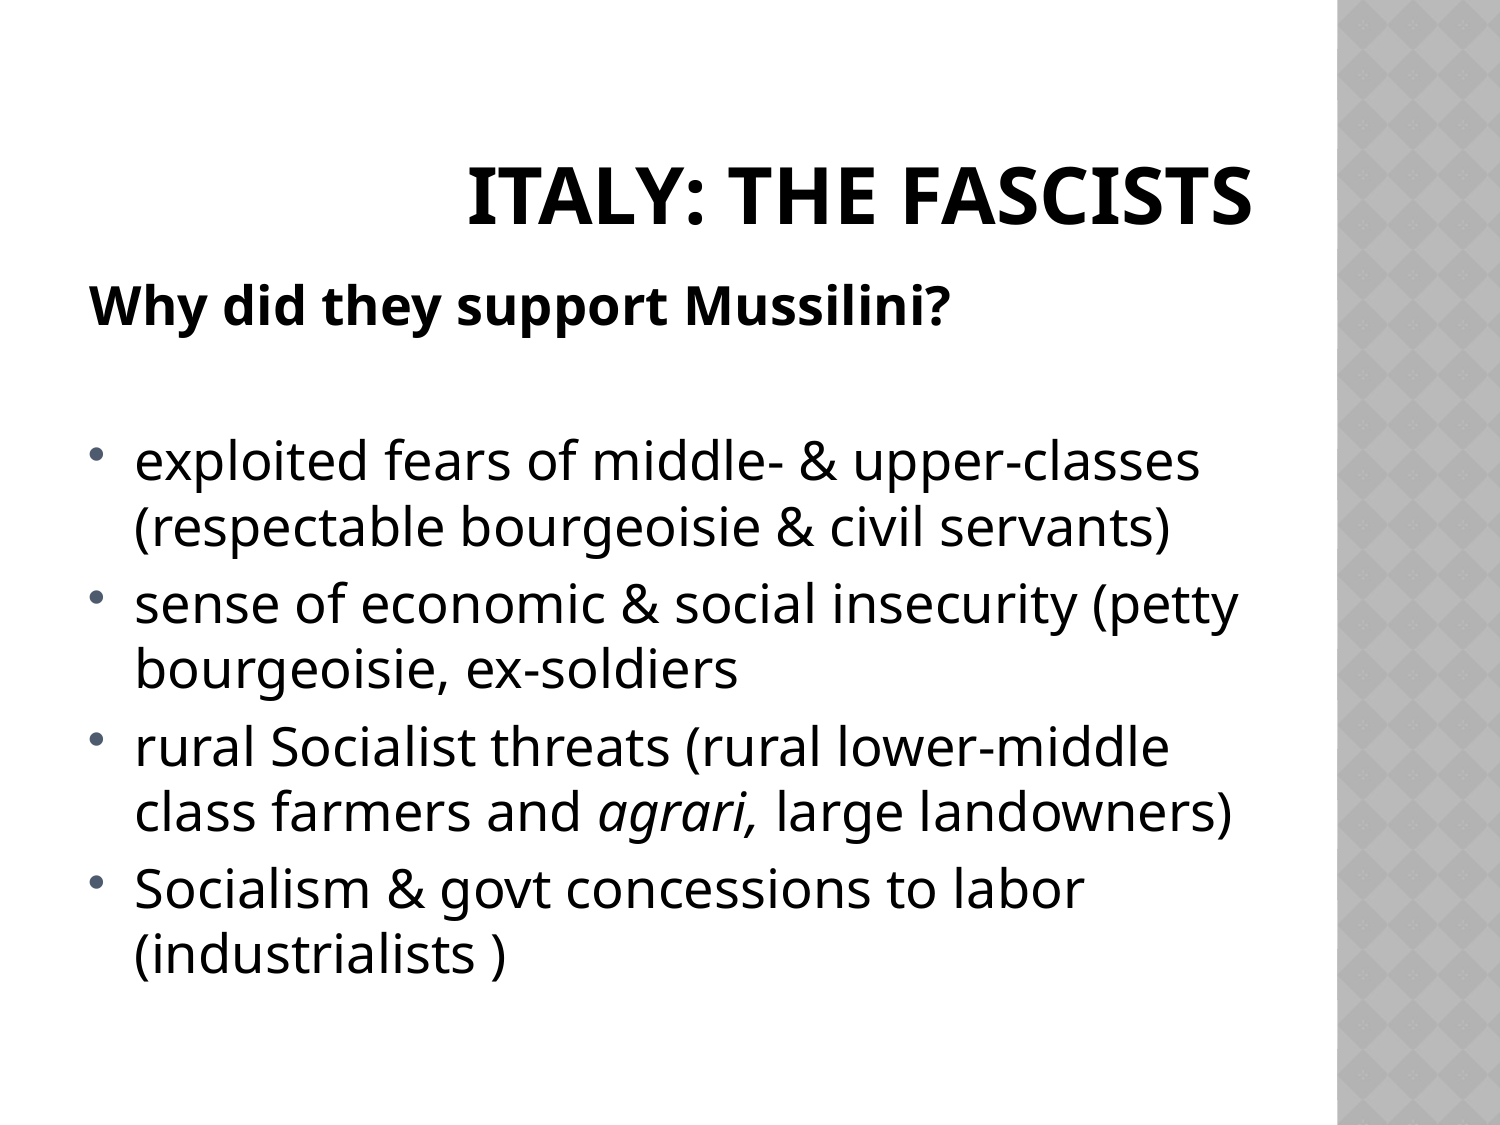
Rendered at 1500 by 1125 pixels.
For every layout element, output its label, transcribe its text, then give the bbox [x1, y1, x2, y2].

list Why did they support Mussilini? exploited fears of middle- & upper-classes (respectable bourgeoisie & civil servants) sense of economic & social insecurity (petty bourgeoisie, ex-soldiers rural Socialist threats (rural lower-middle class farmers and agrari, large landowners) Socialism & govt concessions to labor (industrialists ) [75, 264, 1263, 1059]
title Italy: the fascists [75, 52, 1263, 240]
